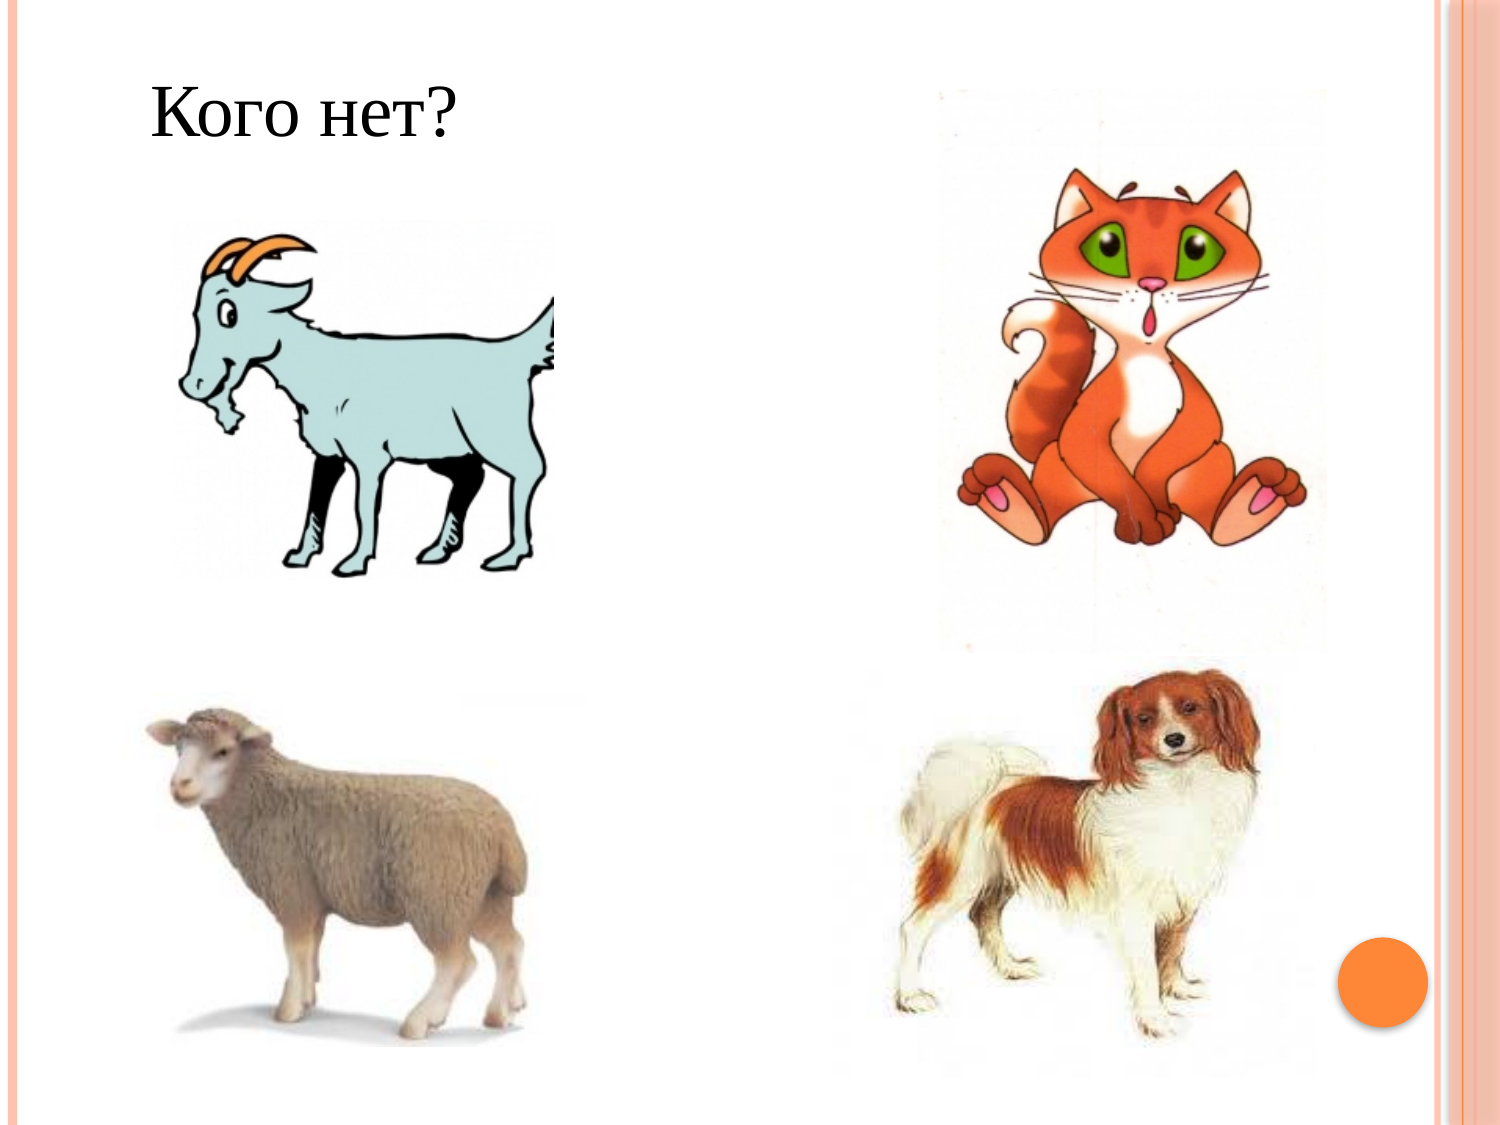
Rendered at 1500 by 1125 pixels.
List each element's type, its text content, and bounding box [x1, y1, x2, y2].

picture [832, 656, 1318, 1079]
picture [170, 219, 555, 582]
picture [938, 89, 1327, 653]
picture [123, 691, 586, 1047]
text_box Кого нет? [135, 54, 1010, 160]
